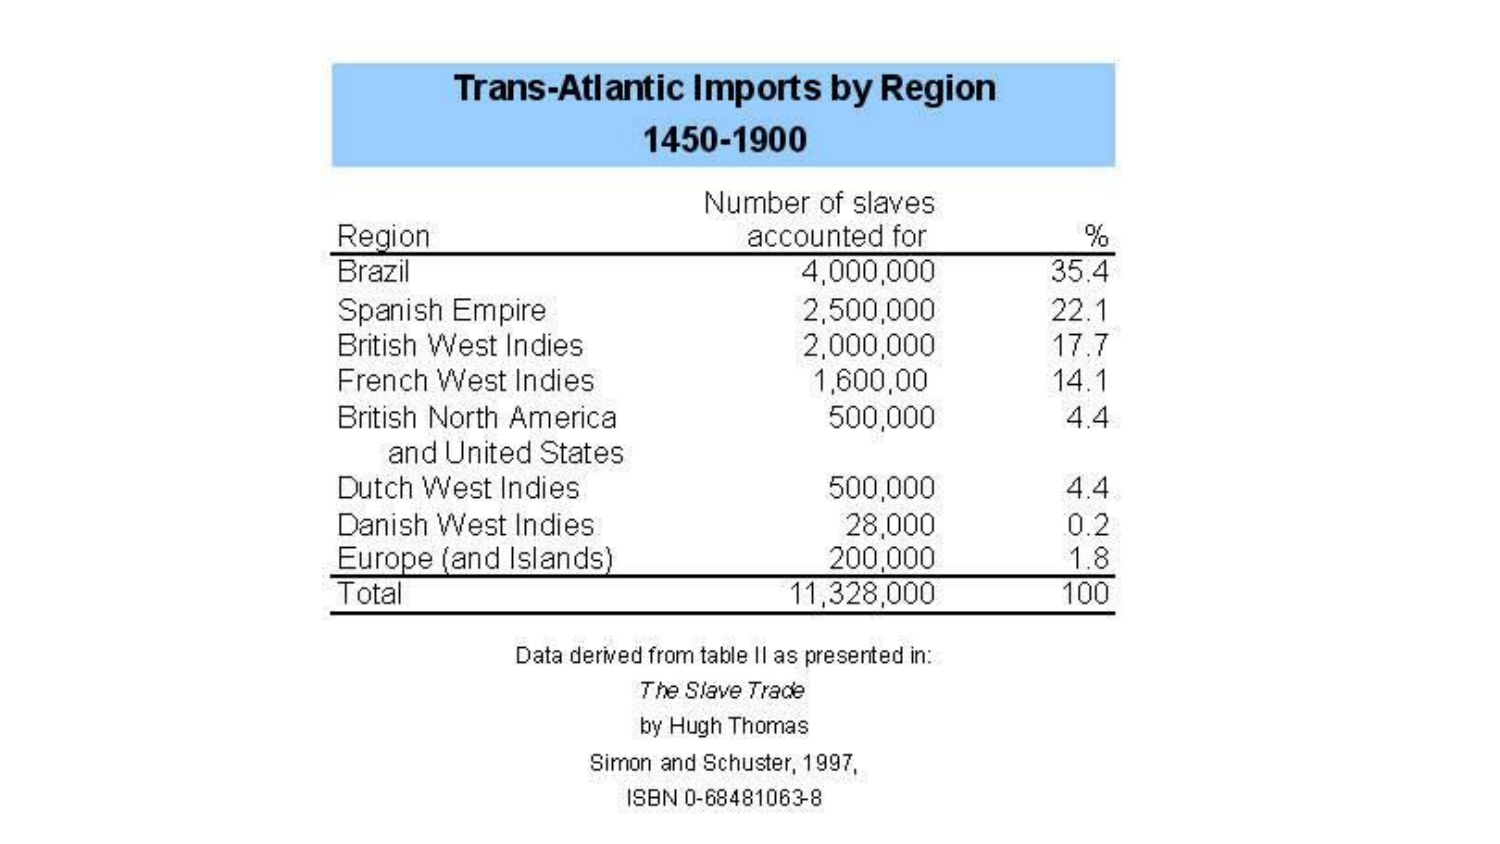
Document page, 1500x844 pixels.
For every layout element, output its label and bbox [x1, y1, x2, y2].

picture [262, 0, 1188, 844]
